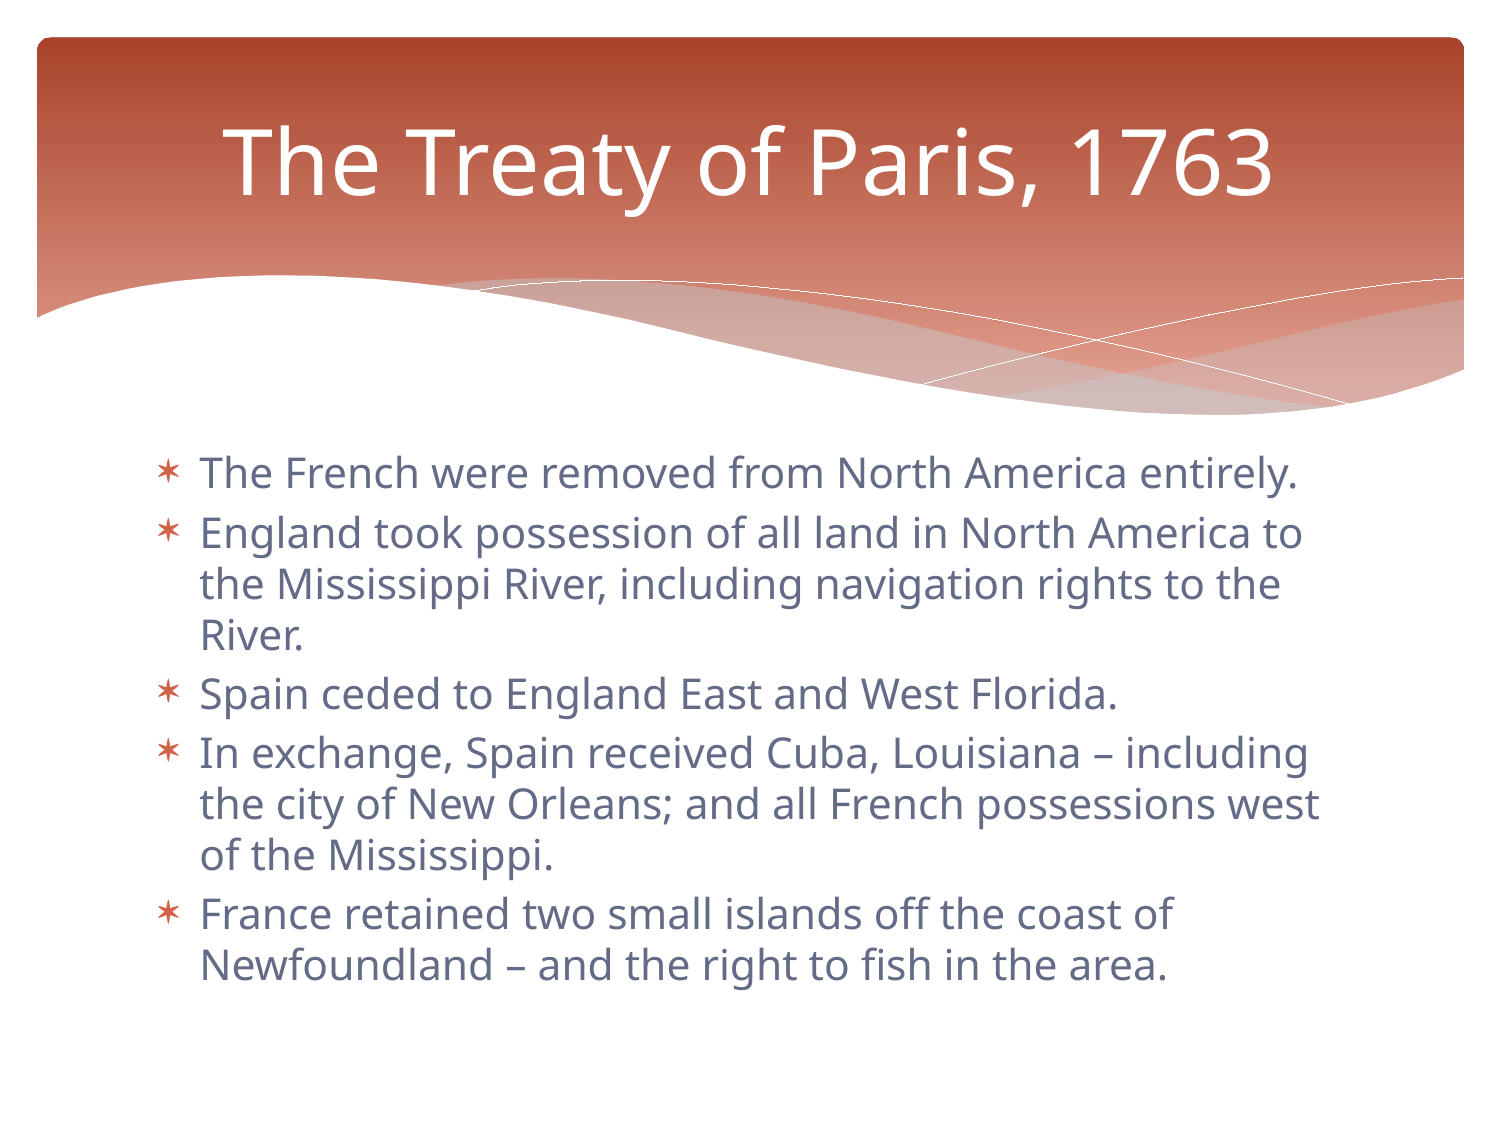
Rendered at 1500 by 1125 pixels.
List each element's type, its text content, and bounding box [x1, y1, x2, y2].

title The Treaty of Paris, 1763 [75, 55, 1425, 261]
list The French were removed from North America entirely. England took possession of all land in North America to the Mississippi River, including navigation rights to the River. Spain ceded to England East and West Florida. In exchange, Spain received Cuba, Louisiana – including the city of New Orleans; and all French possessions west of the Mississippi. France retained two small islands off the coast of Newfoundland – and the right to fish in the area. [143, 438, 1359, 1005]
